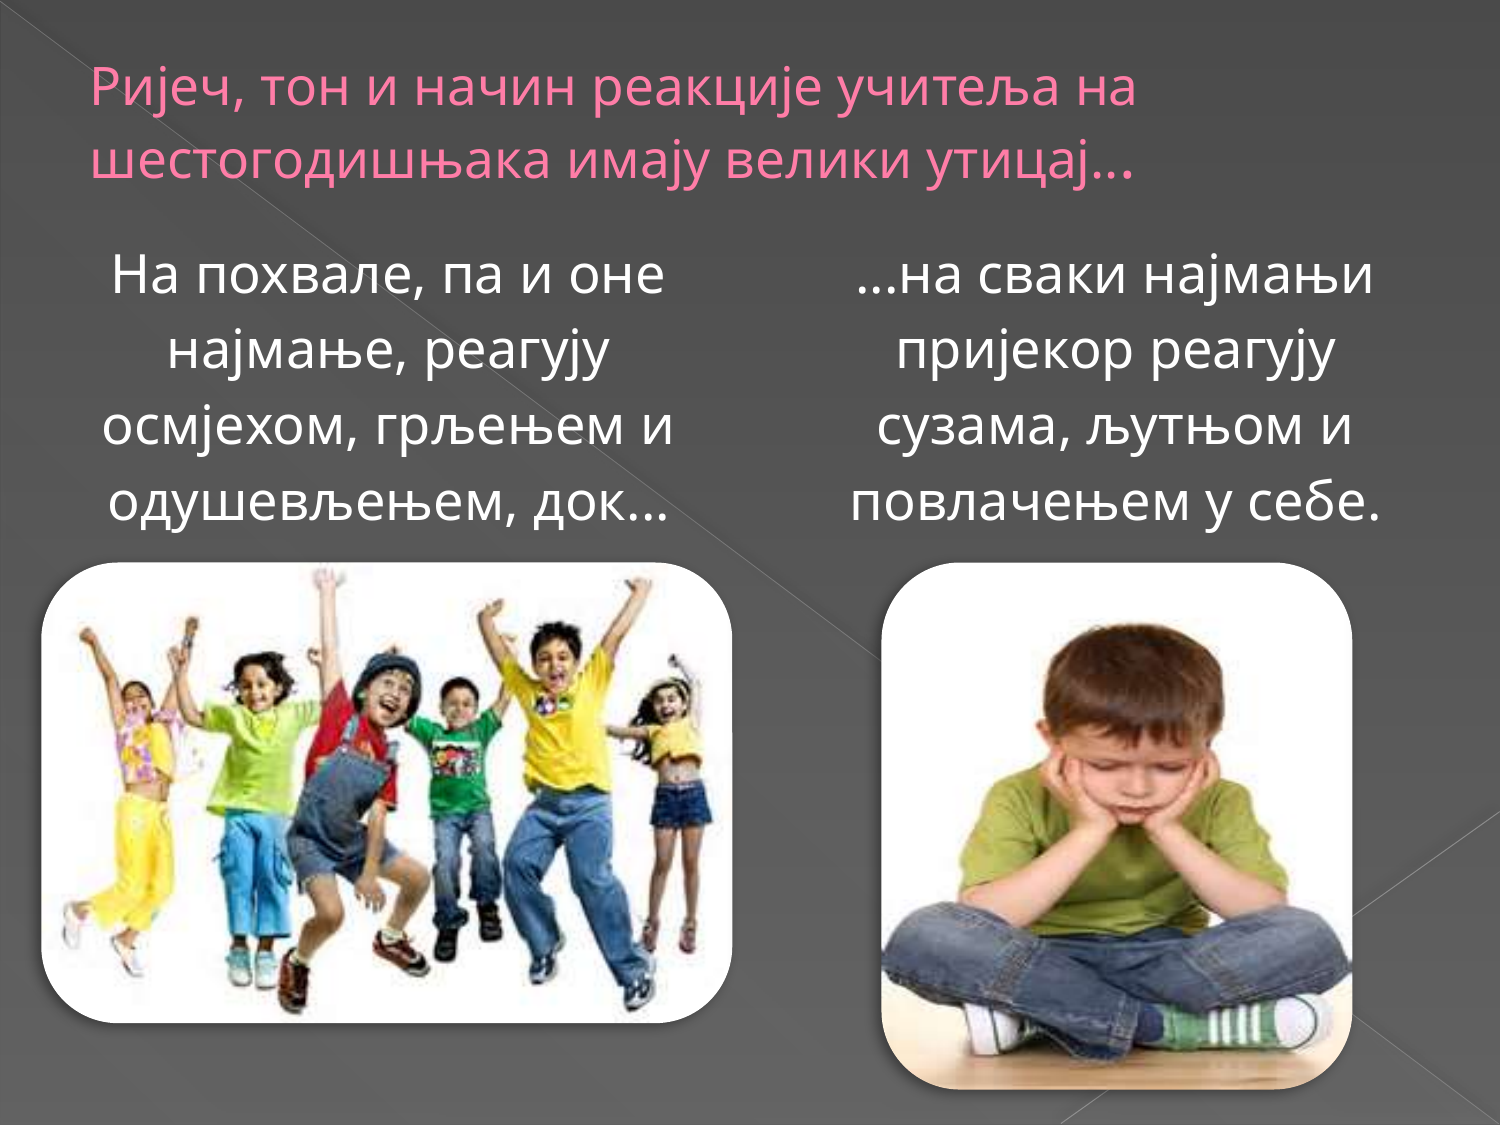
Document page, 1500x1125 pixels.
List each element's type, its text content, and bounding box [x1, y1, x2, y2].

list ...на сваки најмањи пријекор реагују сузама, љутњом и повлачењем у себе. [762, 231, 1459, 1071]
title Ријеч, тон и начин реакције учитеља на шестогодишњака имају велики утицај... [75, 43, 1425, 274]
list На похвале, па и оне најмање, реагују осмјехом, грљењем и одушевљењем, док... [29, 231, 738, 1083]
picture [881, 562, 1353, 1090]
picture [41, 562, 733, 1024]
